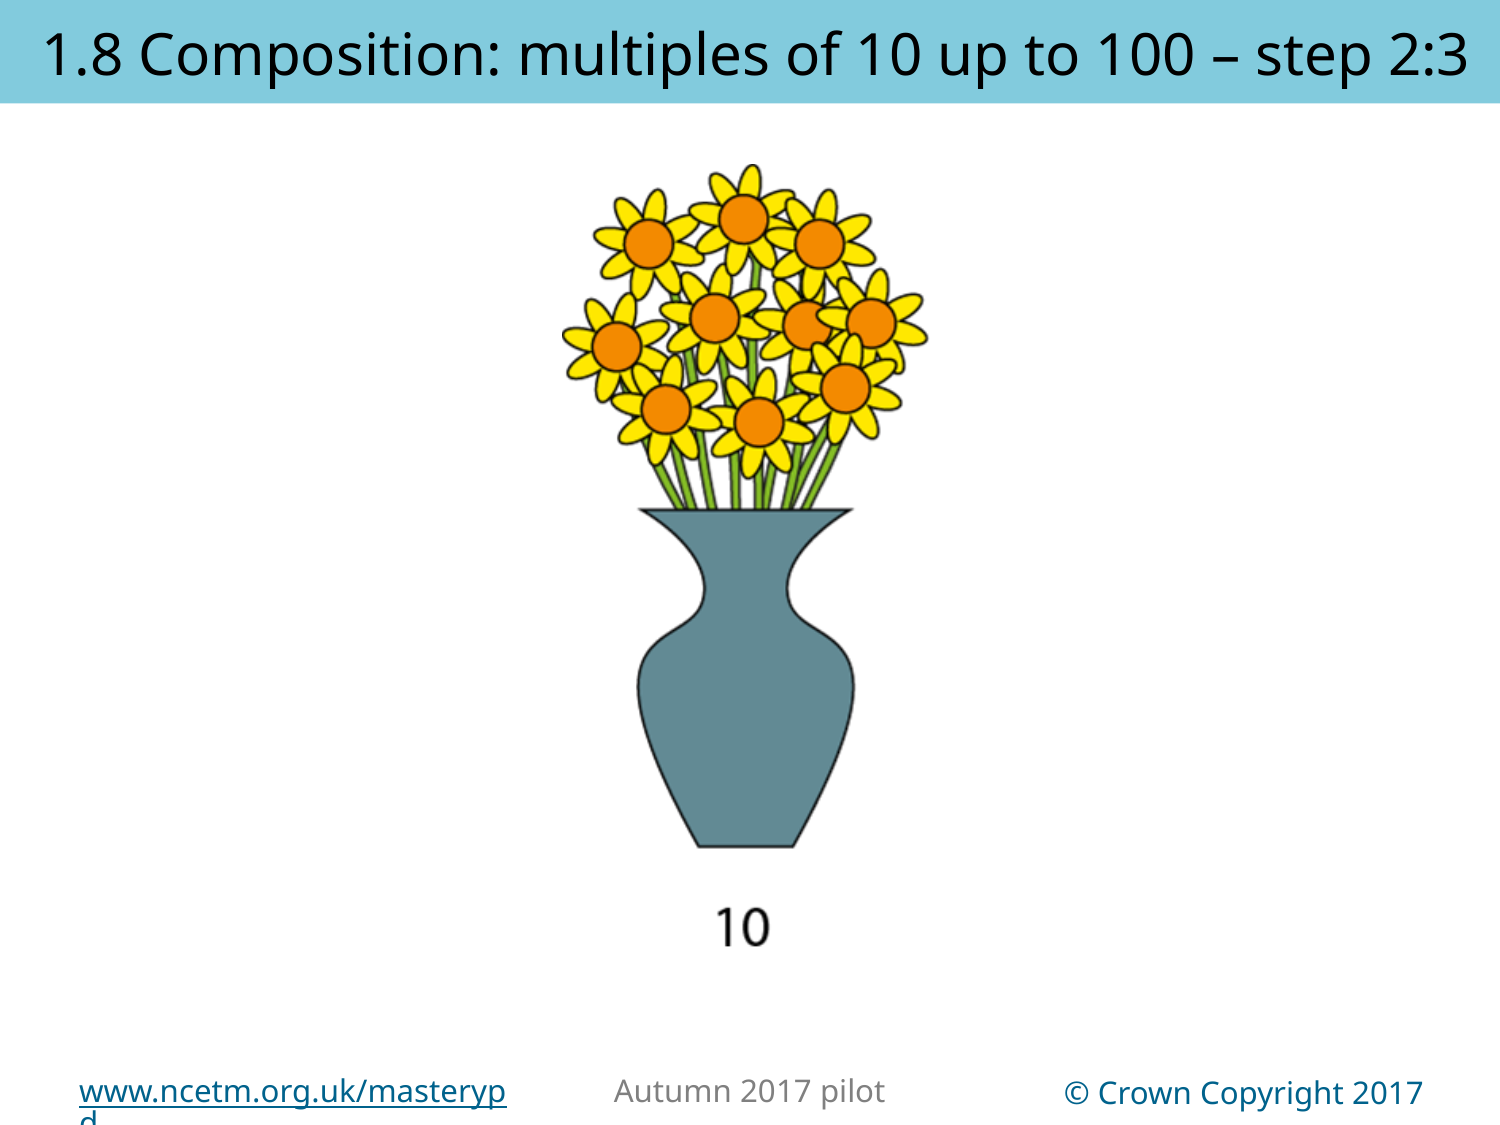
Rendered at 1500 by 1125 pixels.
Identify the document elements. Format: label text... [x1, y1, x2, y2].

list 1.8 Composition: multiples of 10 up to 100 – step 2:3 [0, 0, 1500, 104]
picture [562, 164, 938, 988]
